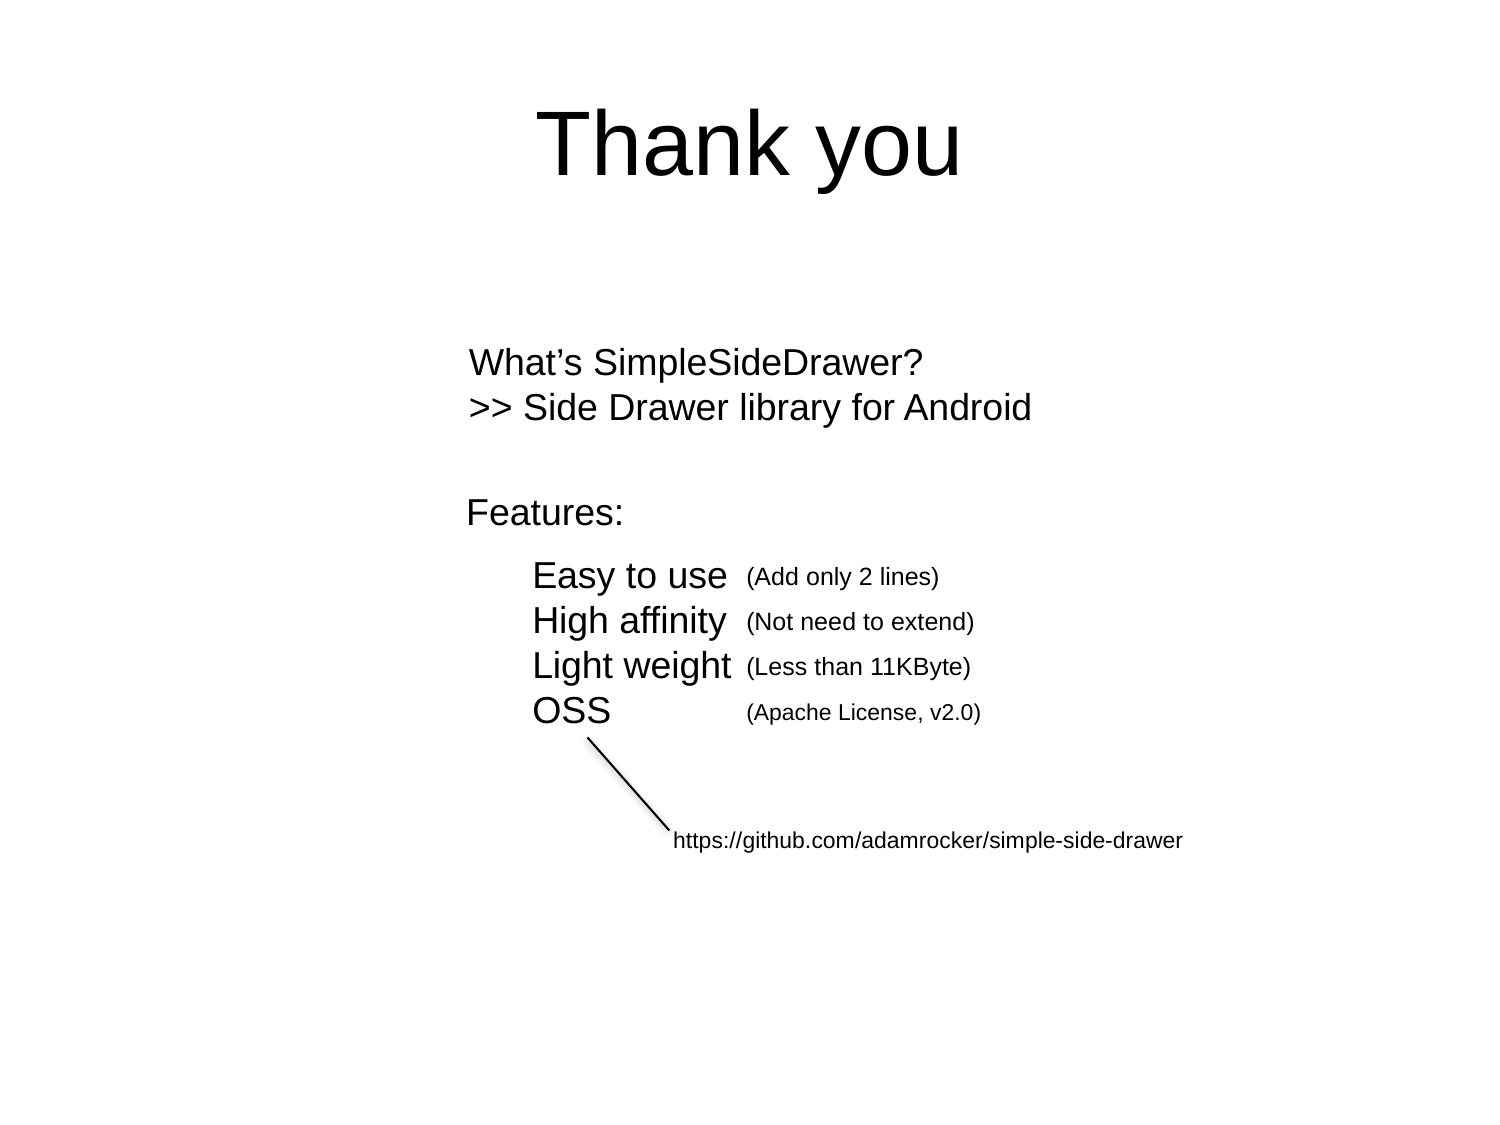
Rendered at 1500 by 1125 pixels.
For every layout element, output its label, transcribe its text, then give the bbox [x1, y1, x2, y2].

text_box (Add only 2 lines) (Not need to extend) (Less than 11KByte) (Apache License, v2.0) [720, 540, 997, 736]
text_box What’s SimpleSideDrawer? >> Side Drawer library for Android [453, 330, 1048, 436]
text_box https://github.com/adamrocker/simple-side-drawer [658, 817, 1409, 860]
text_box Easy to use High affinity Light weight OSS [517, 543, 747, 739]
title Thank you [75, 45, 1425, 233]
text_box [587, 737, 670, 831]
text_box Features: [451, 480, 640, 541]
